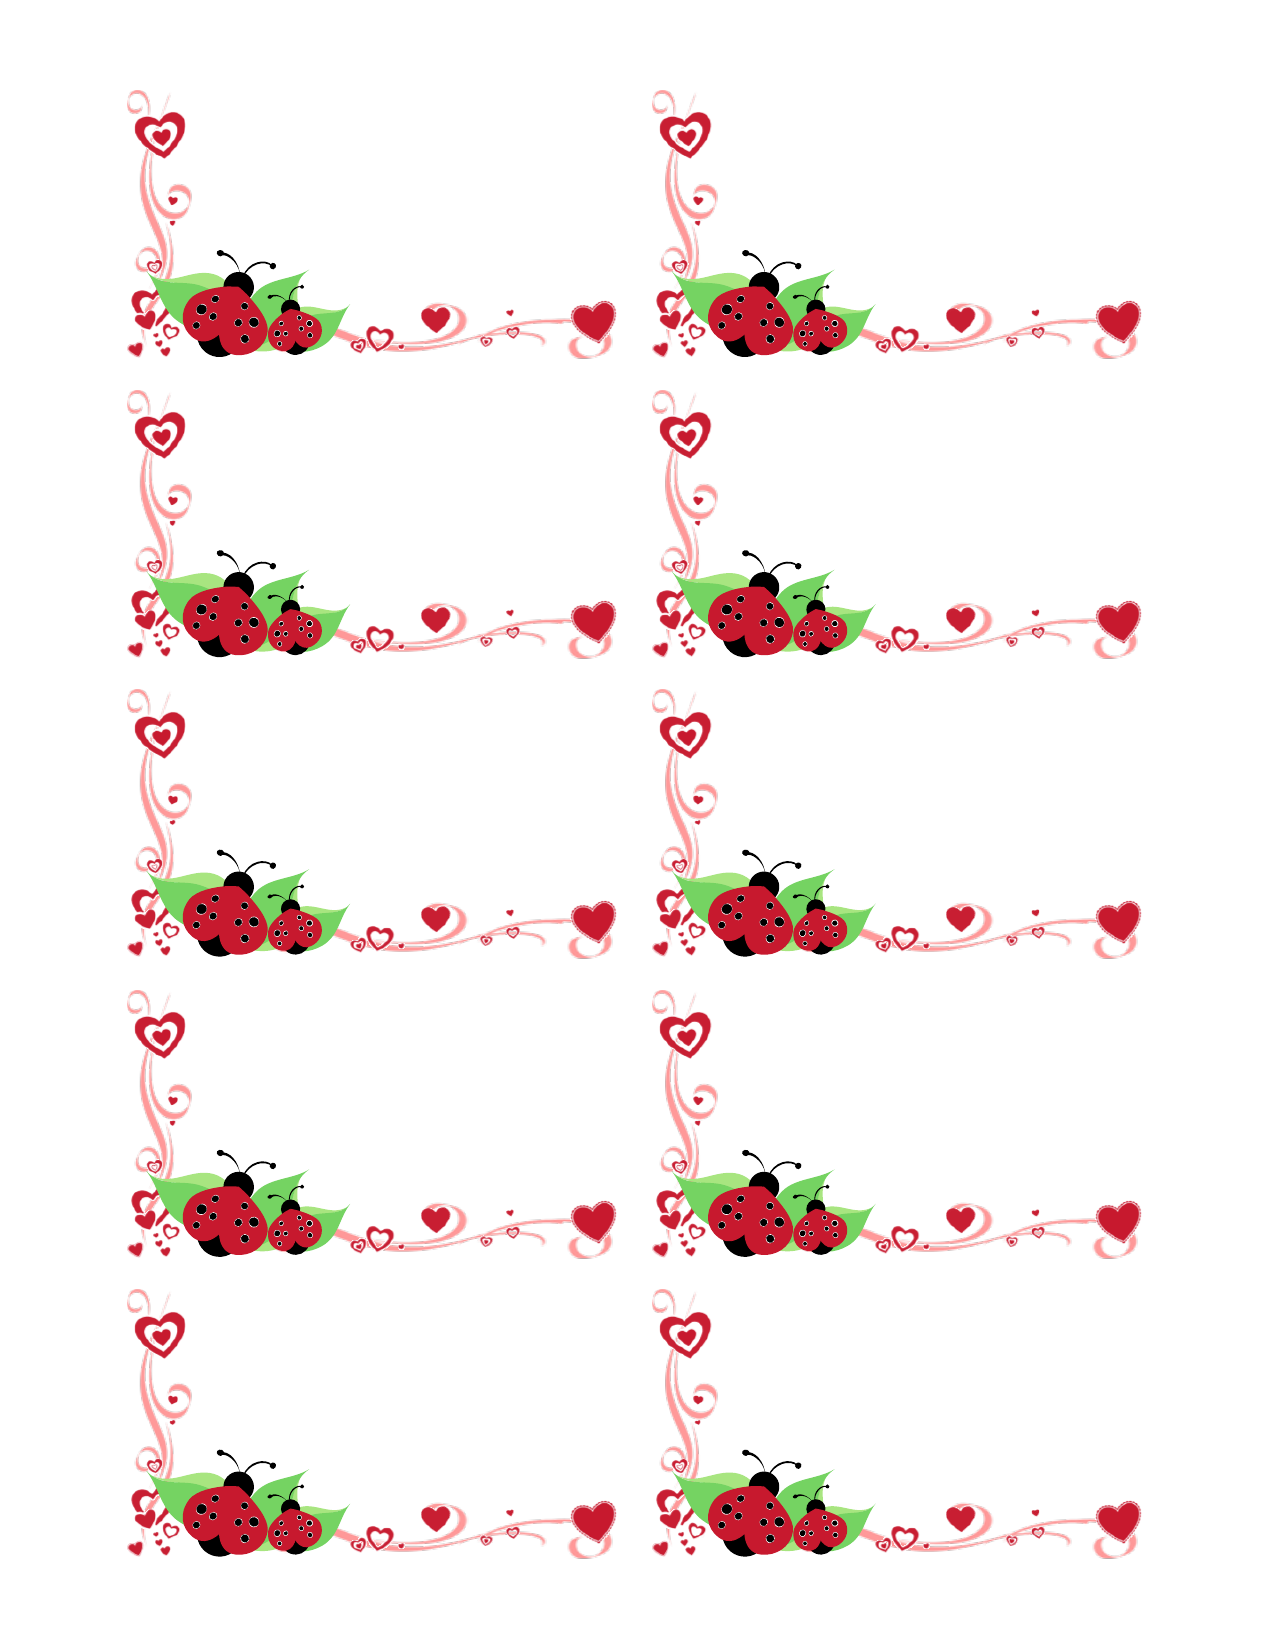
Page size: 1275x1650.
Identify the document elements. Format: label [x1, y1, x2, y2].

picture [770, 1187, 1144, 1260]
picture [770, 287, 1144, 360]
picture [127, 90, 206, 360]
picture [244, 287, 619, 360]
picture [652, 90, 732, 360]
picture [652, 689, 732, 960]
picture [127, 689, 206, 960]
picture [127, 390, 206, 660]
picture [652, 1289, 732, 1560]
picture [244, 587, 619, 660]
picture [770, 587, 1144, 660]
picture [244, 887, 619, 960]
picture [244, 1487, 619, 1560]
picture [652, 390, 732, 660]
picture [127, 990, 206, 1260]
picture [652, 990, 732, 1260]
picture [770, 887, 1144, 960]
picture [244, 1187, 619, 1260]
picture [127, 1289, 206, 1560]
picture [770, 1487, 1144, 1560]
